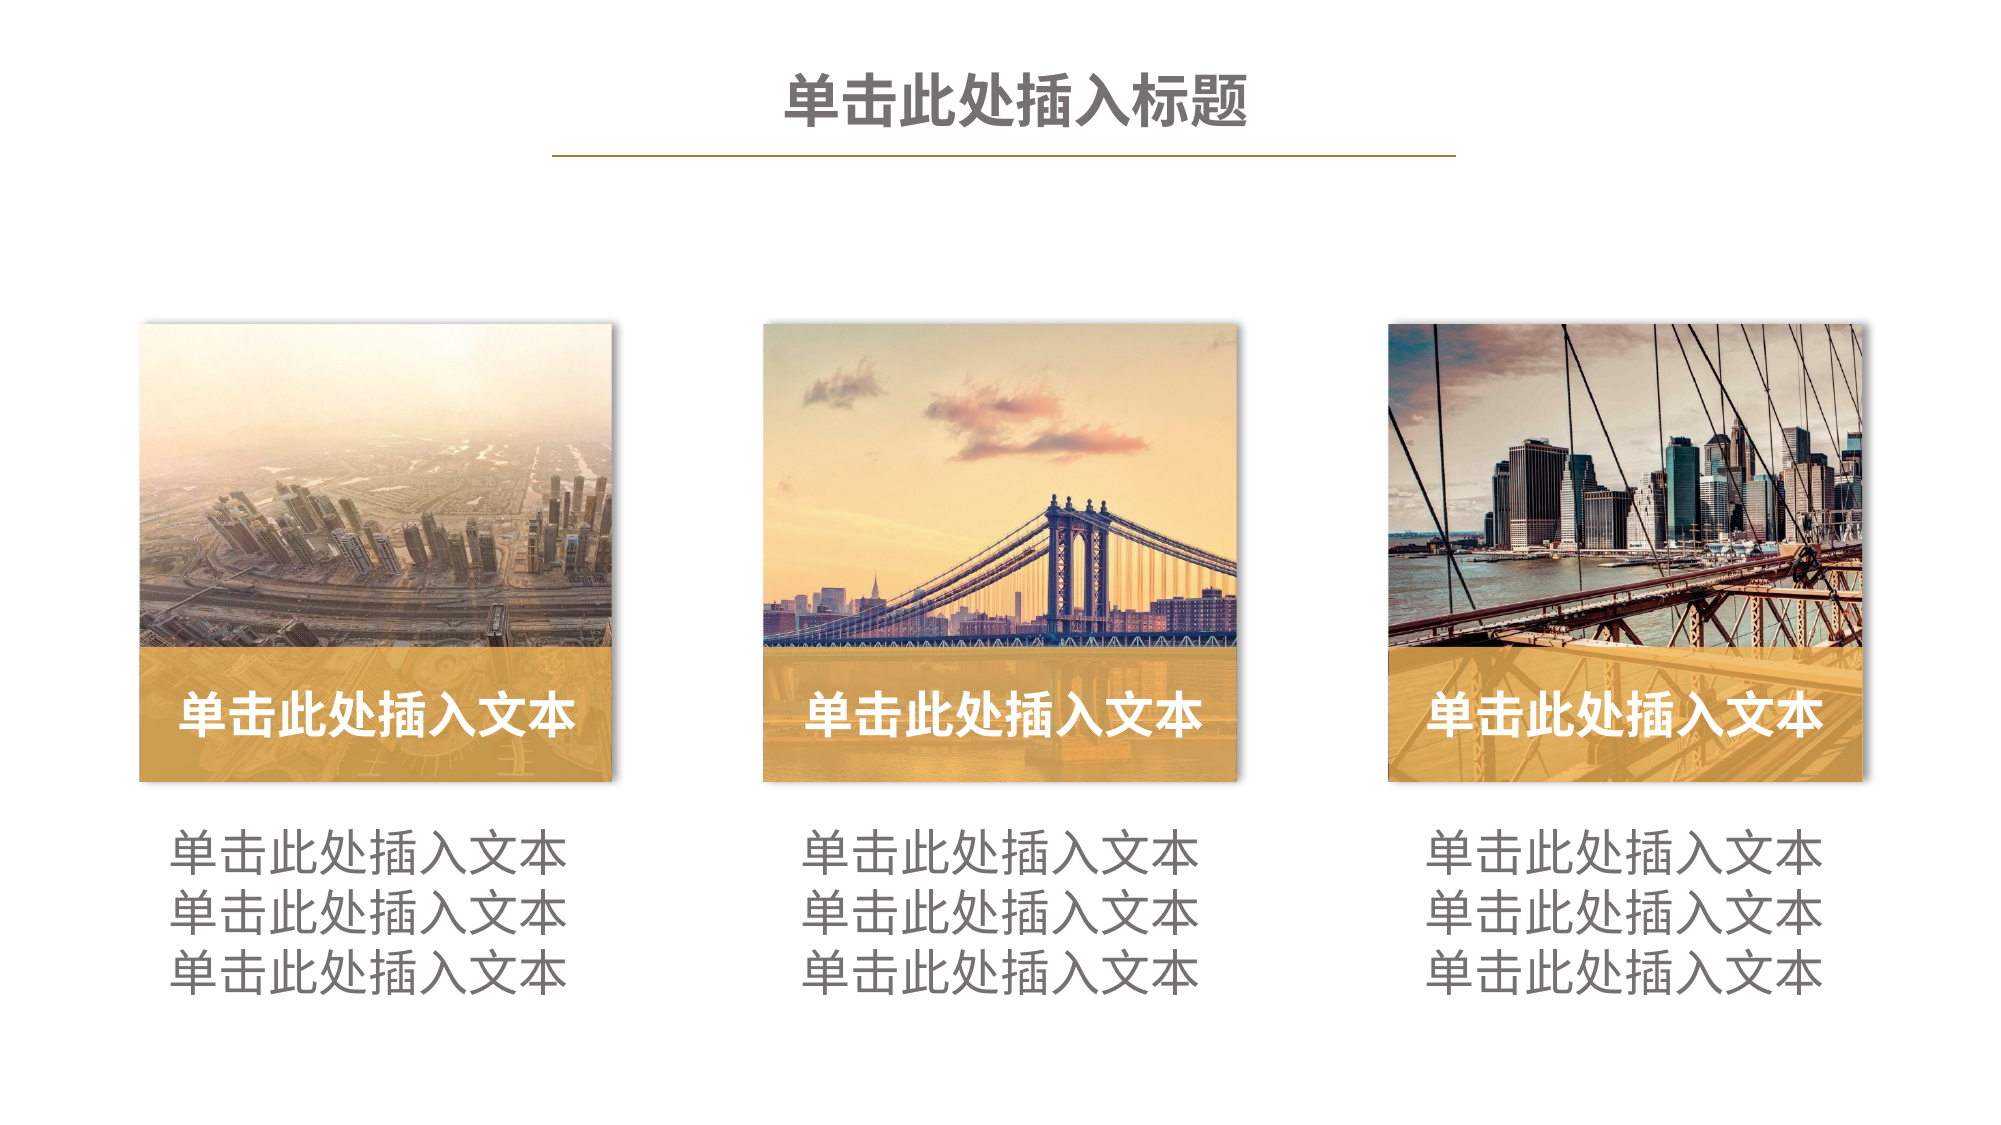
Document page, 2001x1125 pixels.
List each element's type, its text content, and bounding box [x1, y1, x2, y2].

text_box 单击此处插入文本单击此处插入文本单击此处插入文本 [153, 814, 626, 1010]
picture [763, 324, 1237, 782]
text_box 单击此处插入文本单击此处插入文本单击此处插入文本 [1409, 814, 1882, 1010]
text_box 单击此处插入文本单击此处插入文本单击此处插入文本 [785, 814, 1258, 1010]
picture [139, 324, 612, 782]
text_box 单击此处插入标题 [767, 56, 1264, 142]
picture [1388, 324, 1863, 782]
